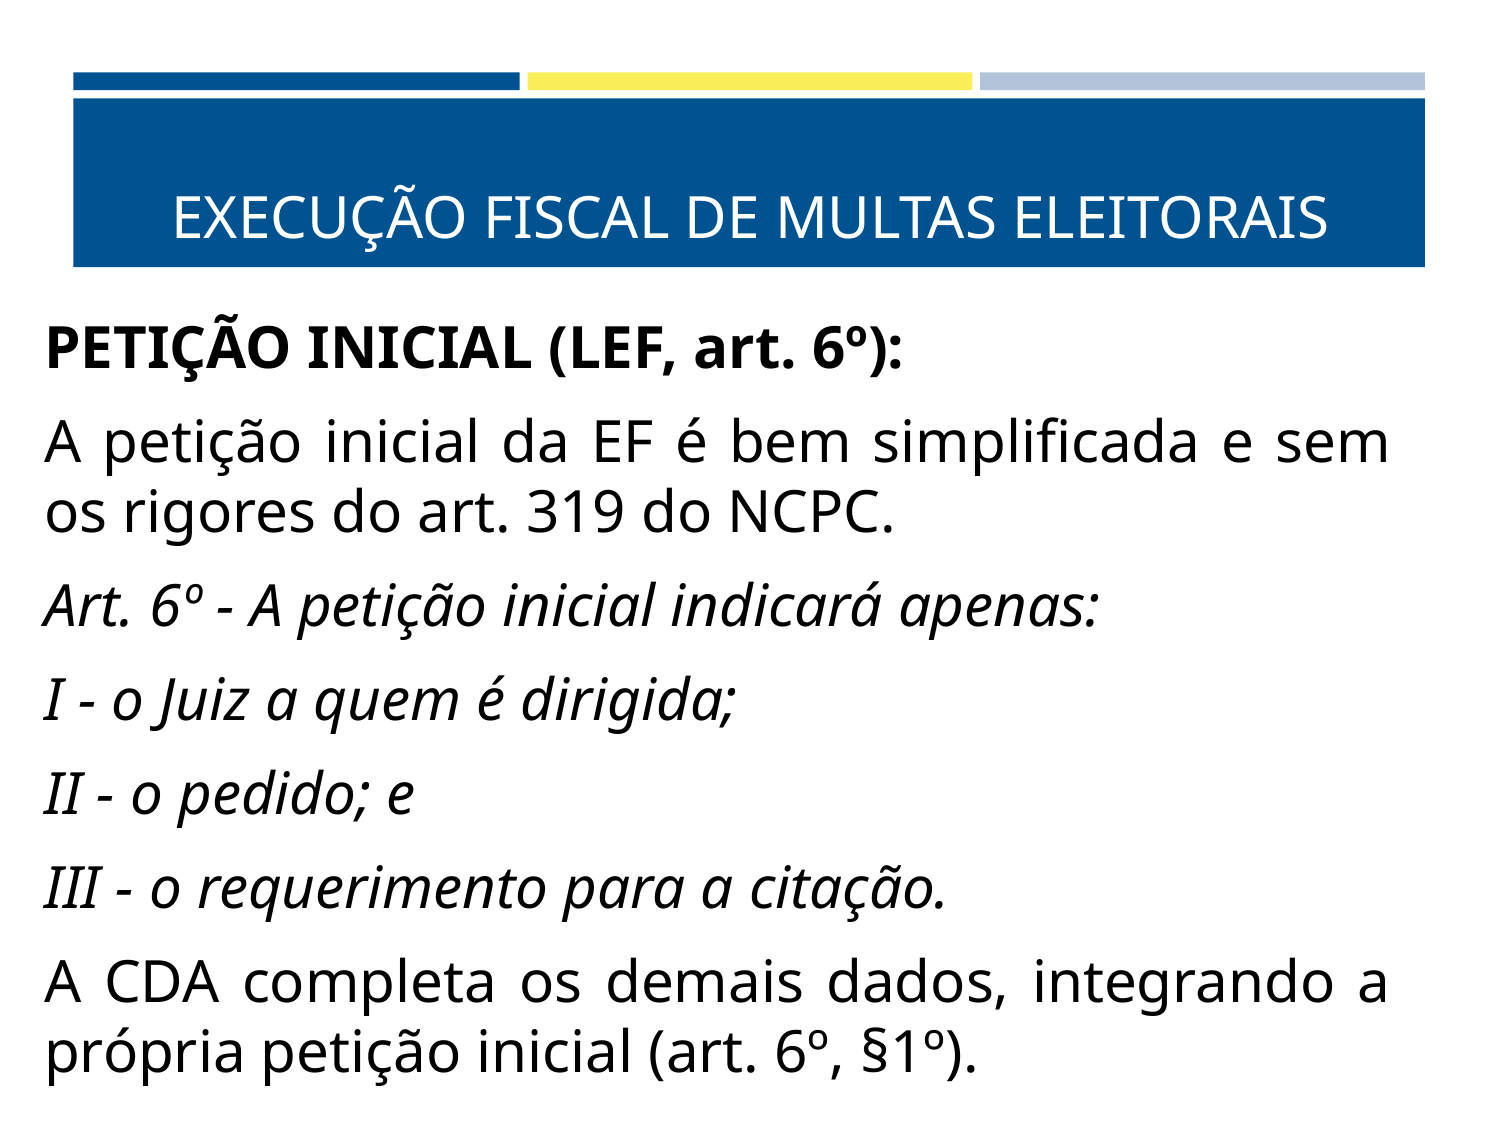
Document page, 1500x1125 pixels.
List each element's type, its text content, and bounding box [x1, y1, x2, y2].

list PETIÇÃO INICIAL (LEF, art. 6º): A petição inicial da EF é bem simplificada e sem os rigores do art. 319 do NCPC. Art. 6º - A petição inicial indicará apenas: I - o Juiz a quem é dirigida; II - o pedido; e III - o requerimento para a citação. A CDA completa os demais dados, integrando a própria petição inicial (art. 6º, §1º). [29, 302, 1406, 1094]
title EXECUÇÃO FISCAL DE MULTAS ELEITORAIS [95, 112, 1406, 259]
